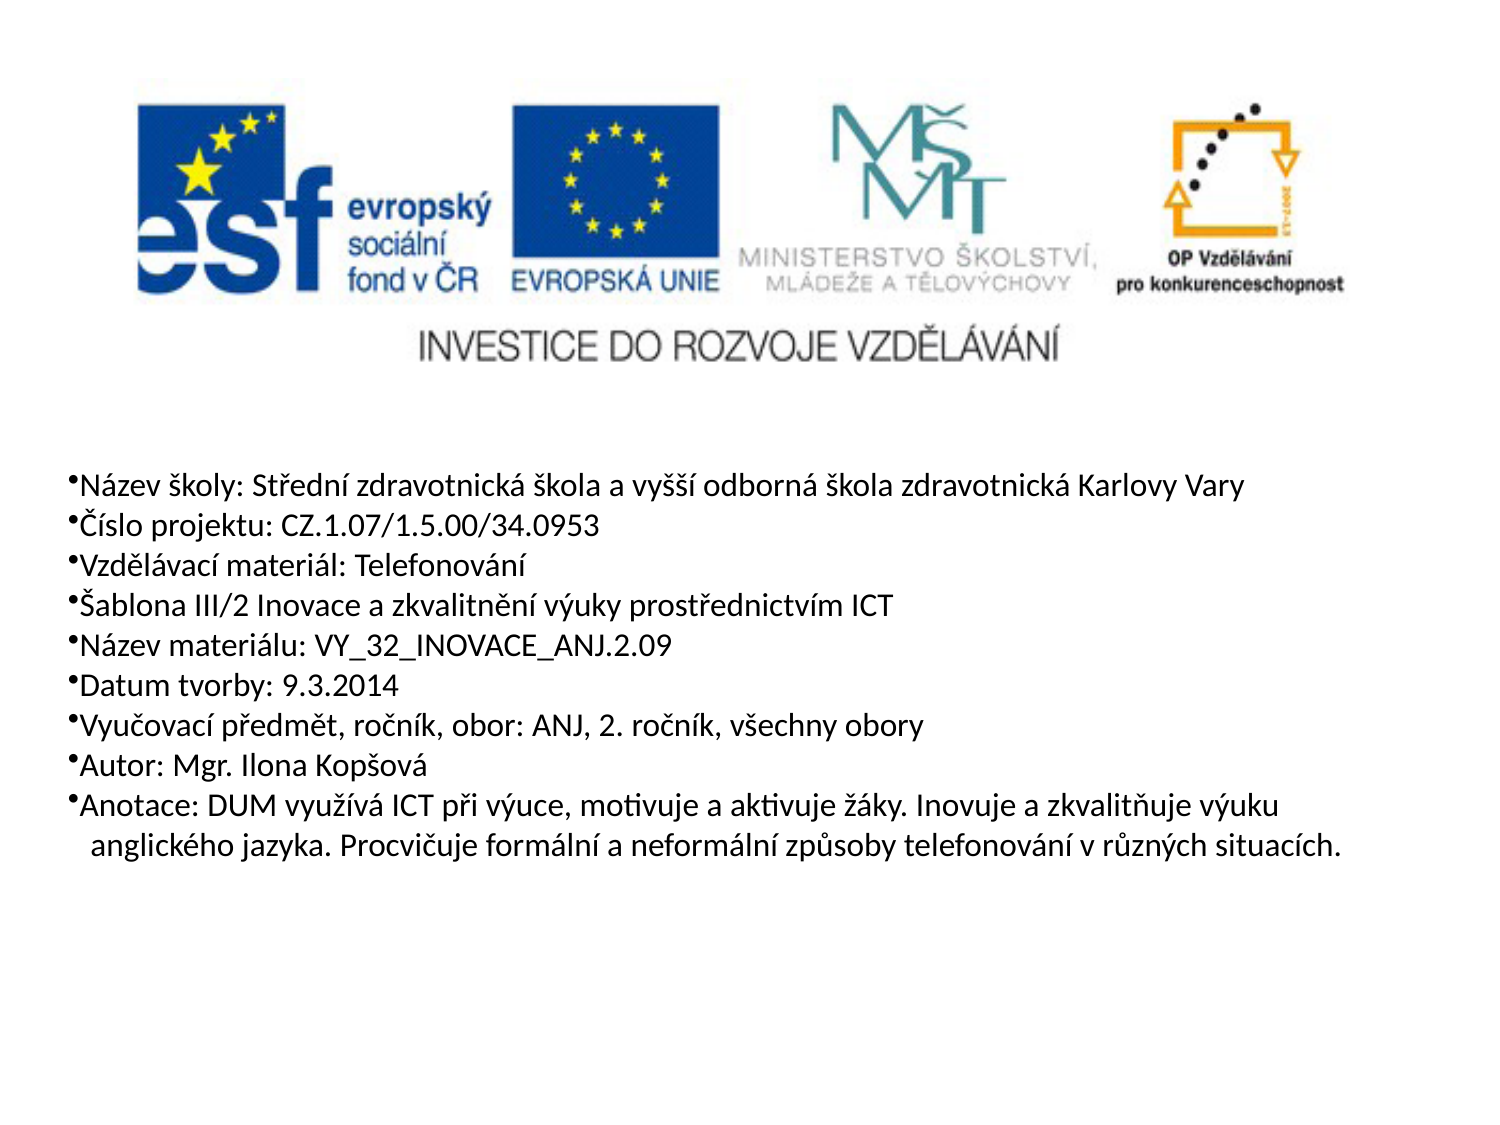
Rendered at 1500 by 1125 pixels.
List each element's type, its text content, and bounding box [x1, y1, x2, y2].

picture [100, 77, 1377, 386]
text_box Název školy: Střední zdravotnická škola a vyšší odborná škola zdravotnická Karlovy Vary Číslo projektu: CZ.1.07/1.5.00/34.0953 Vzdělávací materiál: Telefonování Šablona III/2 Inovace a zkvalitnění výuky prostřednictvím ICT Název materiálu: VY_32_INOVACE_ANJ.2.09 Datum tvorby: 9.3.2014 Vyučovací předmět, ročník, obor: ANJ, 2. ročník, všechny obory Autor: Mgr. Ilona Kopšová Anotace: DUM využívá ICT při výuce, motivuje a aktivuje žáky. Inovuje a zkvalitňuje výuku anglického jazyka. Procvičuje formální a neformální způsoby telefonování v různých situacích. [53, 456, 1441, 871]
